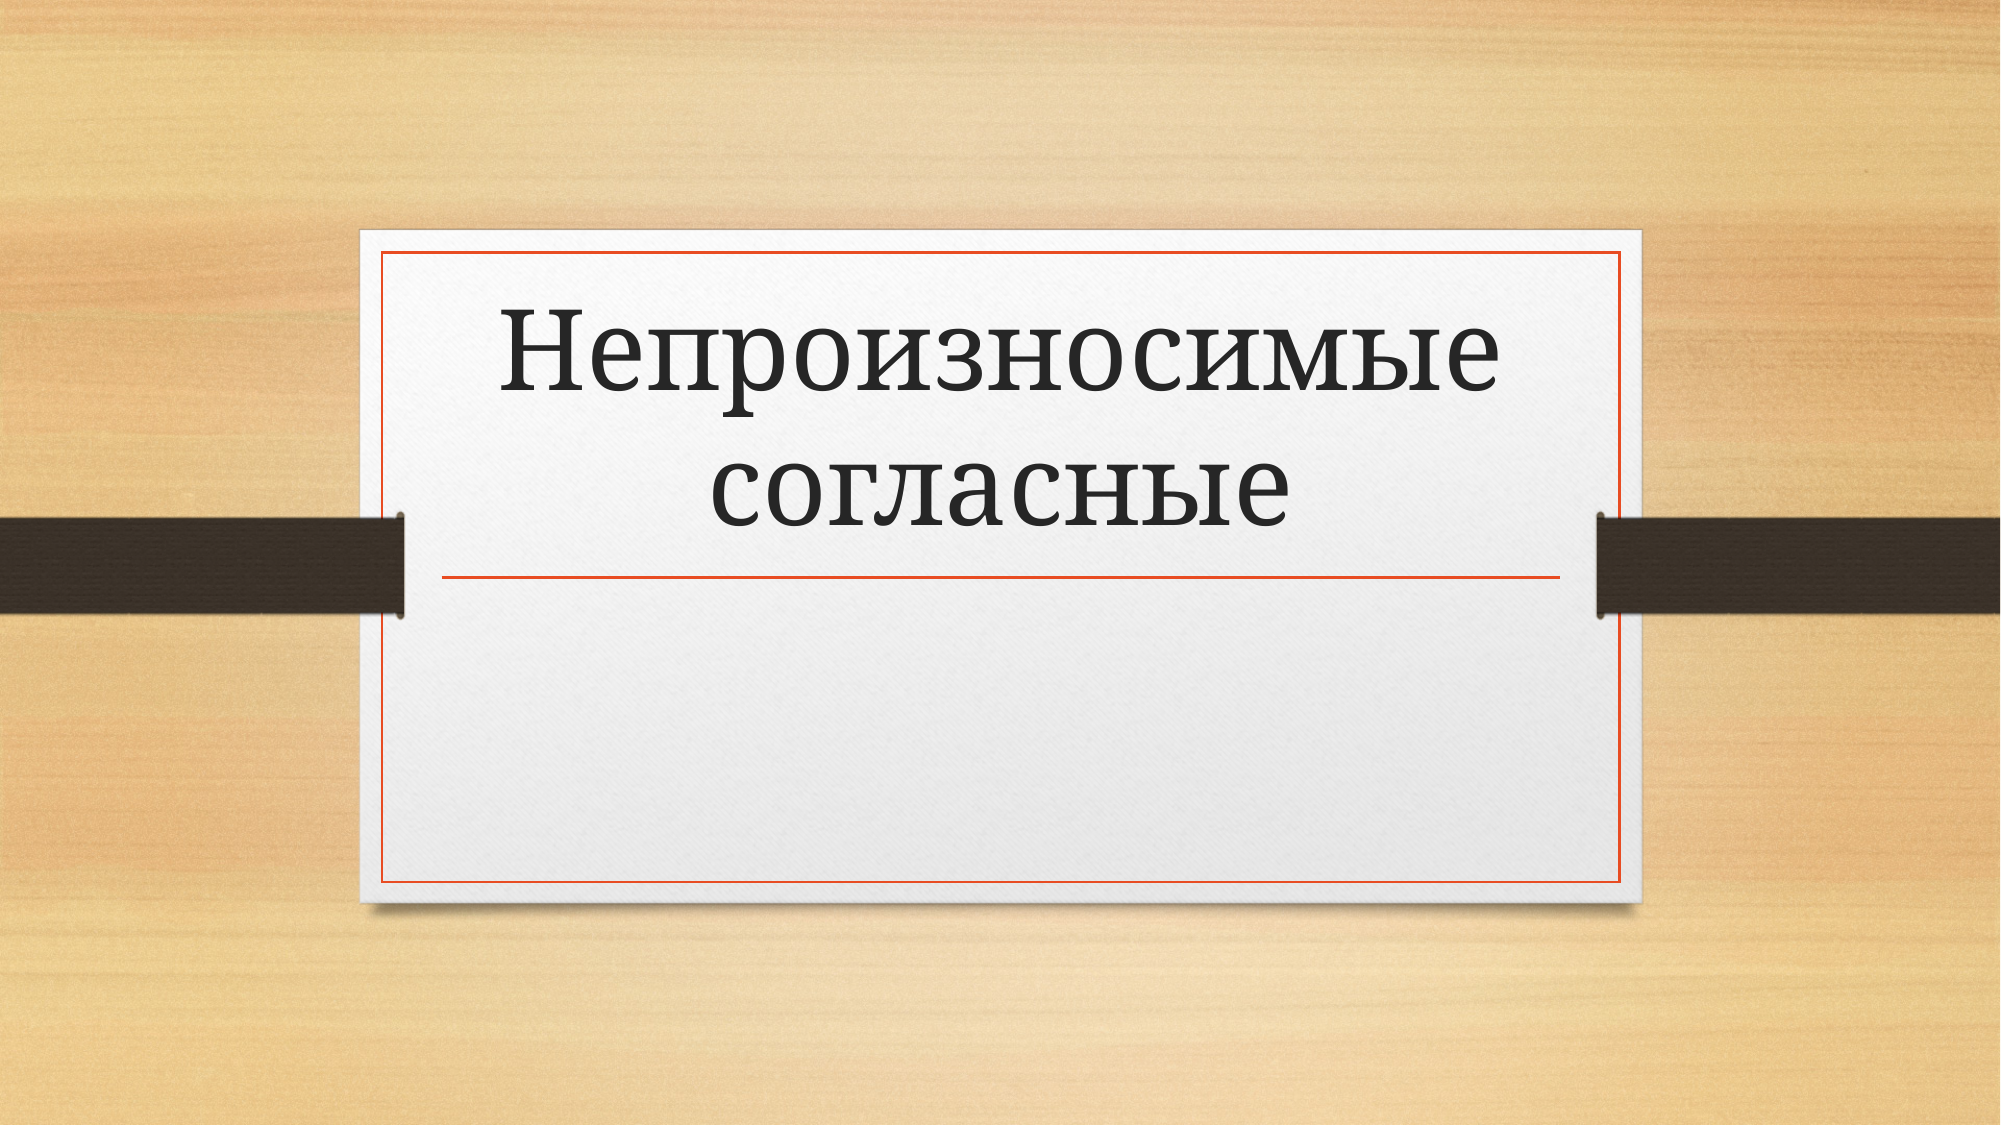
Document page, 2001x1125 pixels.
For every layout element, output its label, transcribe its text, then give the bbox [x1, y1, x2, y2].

title Непроизносимые согласные [441, 306, 1560, 556]
picture [0, 0, 2001, 1125]
